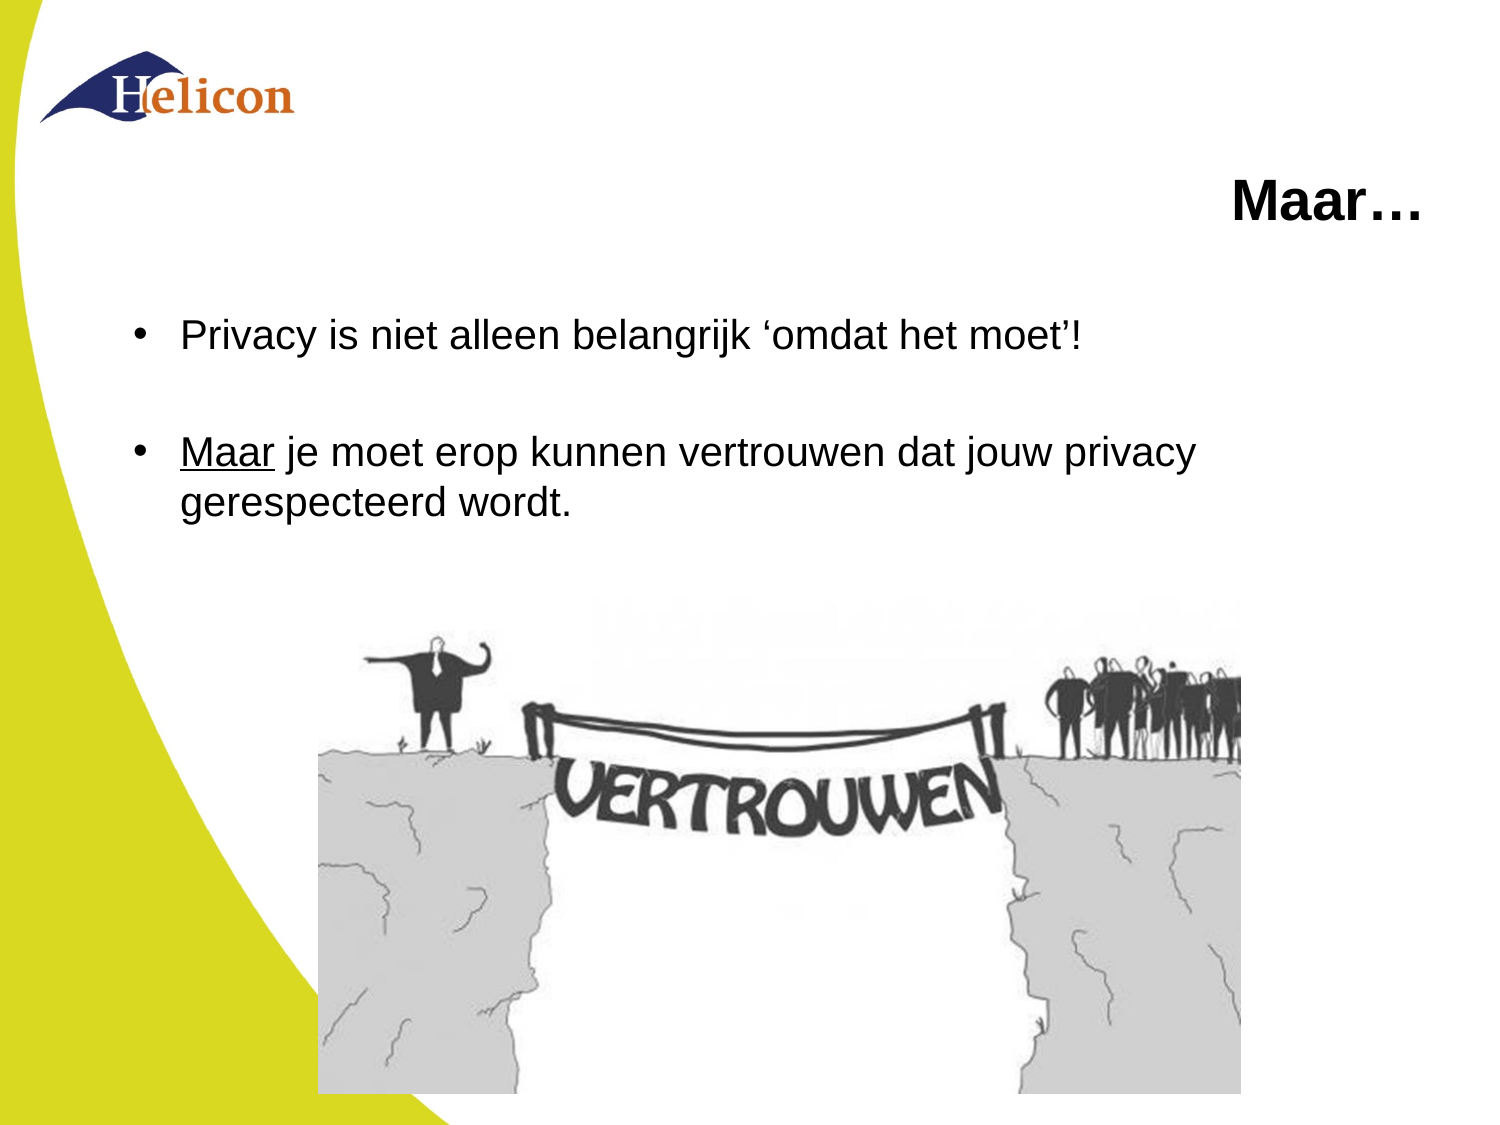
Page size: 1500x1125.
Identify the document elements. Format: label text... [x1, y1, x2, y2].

list Privacy is niet alleen belangrijk ‘omdat het moet’! Maar je moet erop kunnen vertrouwen dat jouw privacy gerespecteerd wordt. [118, 300, 1441, 965]
title Maar… [118, 149, 1441, 245]
picture [0, 0, 1500, 1125]
